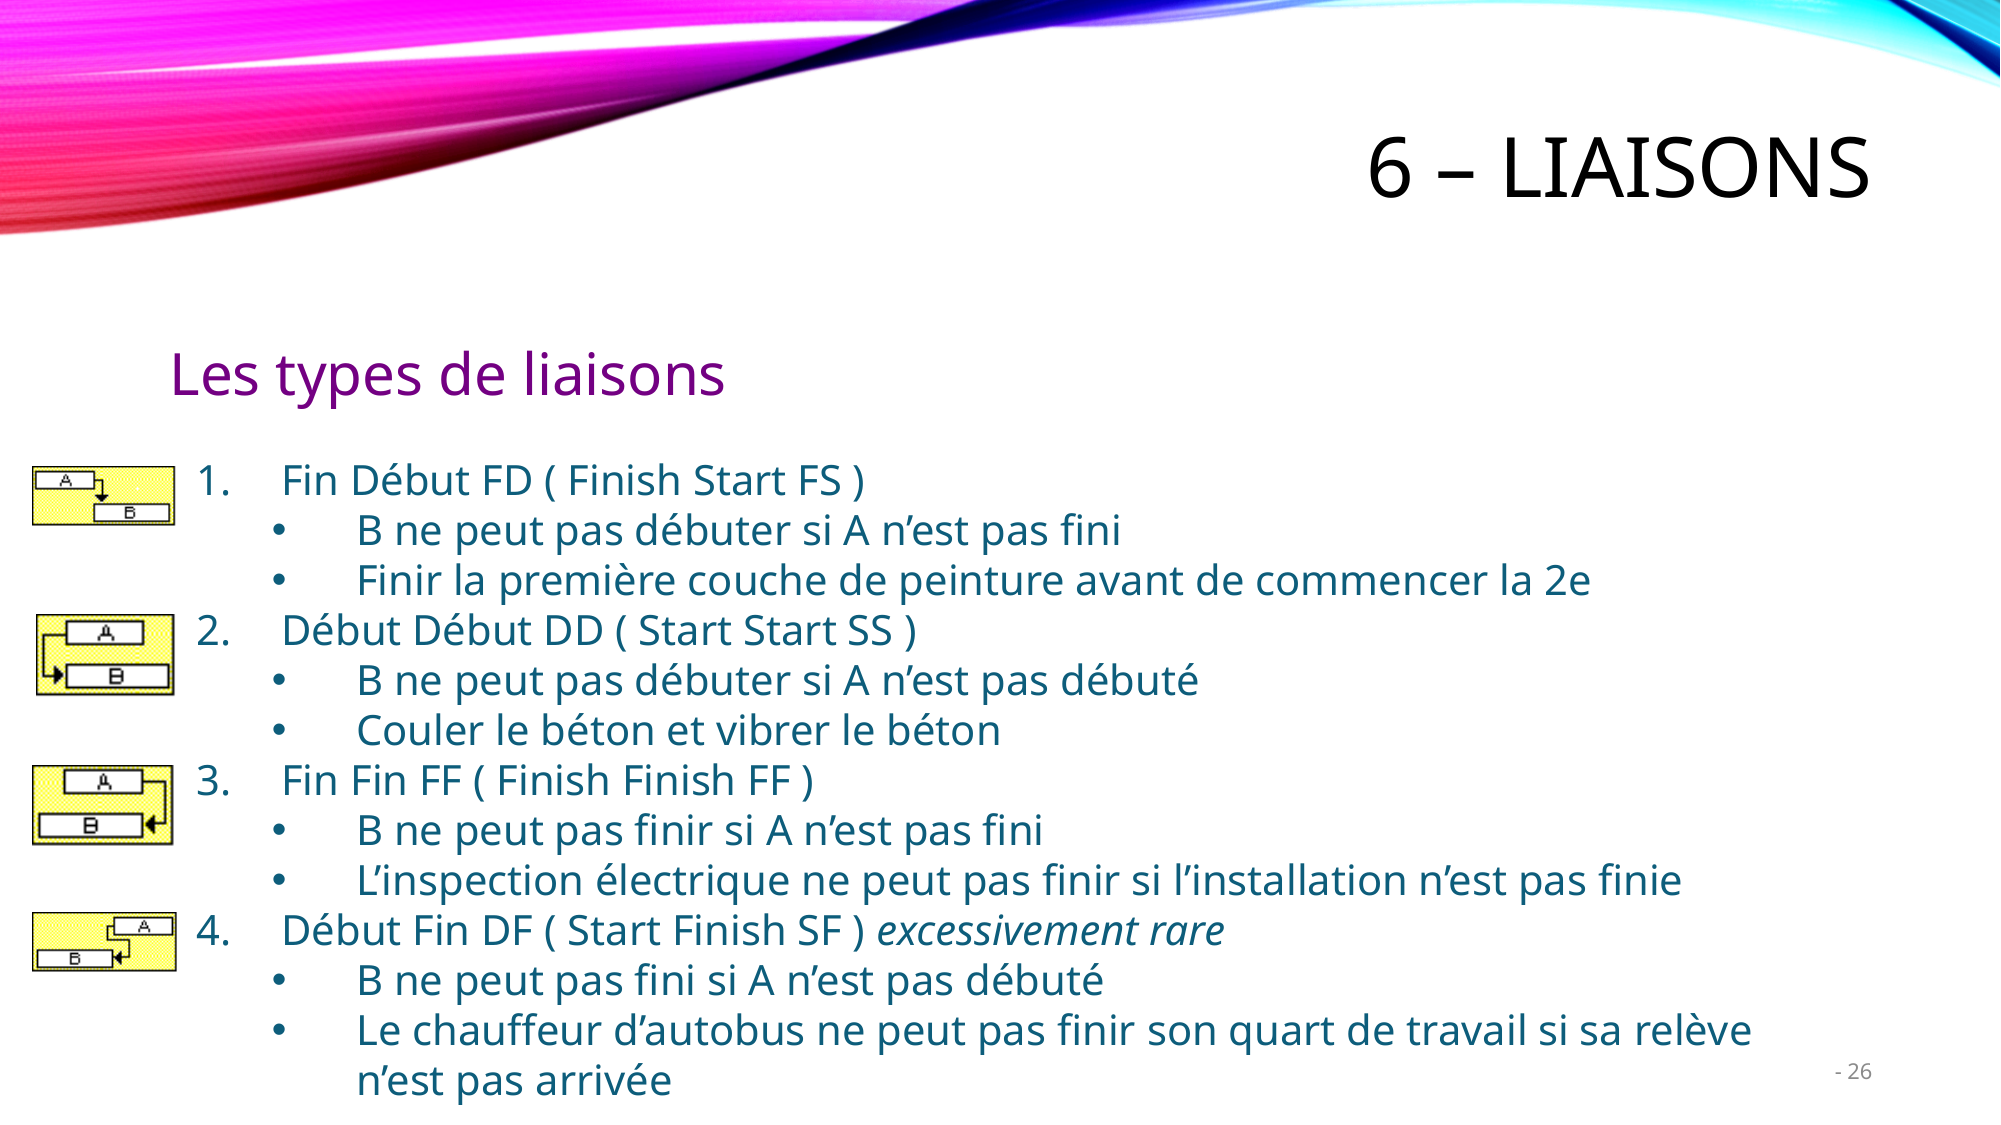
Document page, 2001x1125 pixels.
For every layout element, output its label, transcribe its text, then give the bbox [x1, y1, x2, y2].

title 6 – Liaisons [474, 64, 1888, 277]
picture [0, 0, 2000, 237]
picture [31, 466, 183, 531]
picture [1910, 0, 2000, 45]
picture [36, 614, 183, 703]
picture [31, 911, 183, 977]
slide_number 26 [1808, 1042, 1888, 1103]
text_box Les types de liaisons [154, 259, 1829, 415]
picture [32, 765, 183, 856]
text_box Fin Début FD ( Finish Start FS ) B ne peut pas débuter si A n’est pas fini Finir la première couche de peinture avant de commencer la 2e Début Début DD ( Start Start SS ) B ne peut pas débuter si A n’est pas débuté Couler le béton et vibrer le béton Fin Fin FF ( Finish Finish FF ) B ne peut pas finir si A n’est pas fini L’inspection électrique ne peut pas finir si l’installation n’est pas finie Début Fin DF ( Start Finish SF ) excessivement rare B ne peut pas fini si A n’est pas débuté Le chauffeur d’autobus ne peut pas finir son quart de travail si sa relève n’est pas arrivée [182, 446, 1802, 1112]
picture [1890, 0, 2000, 75]
